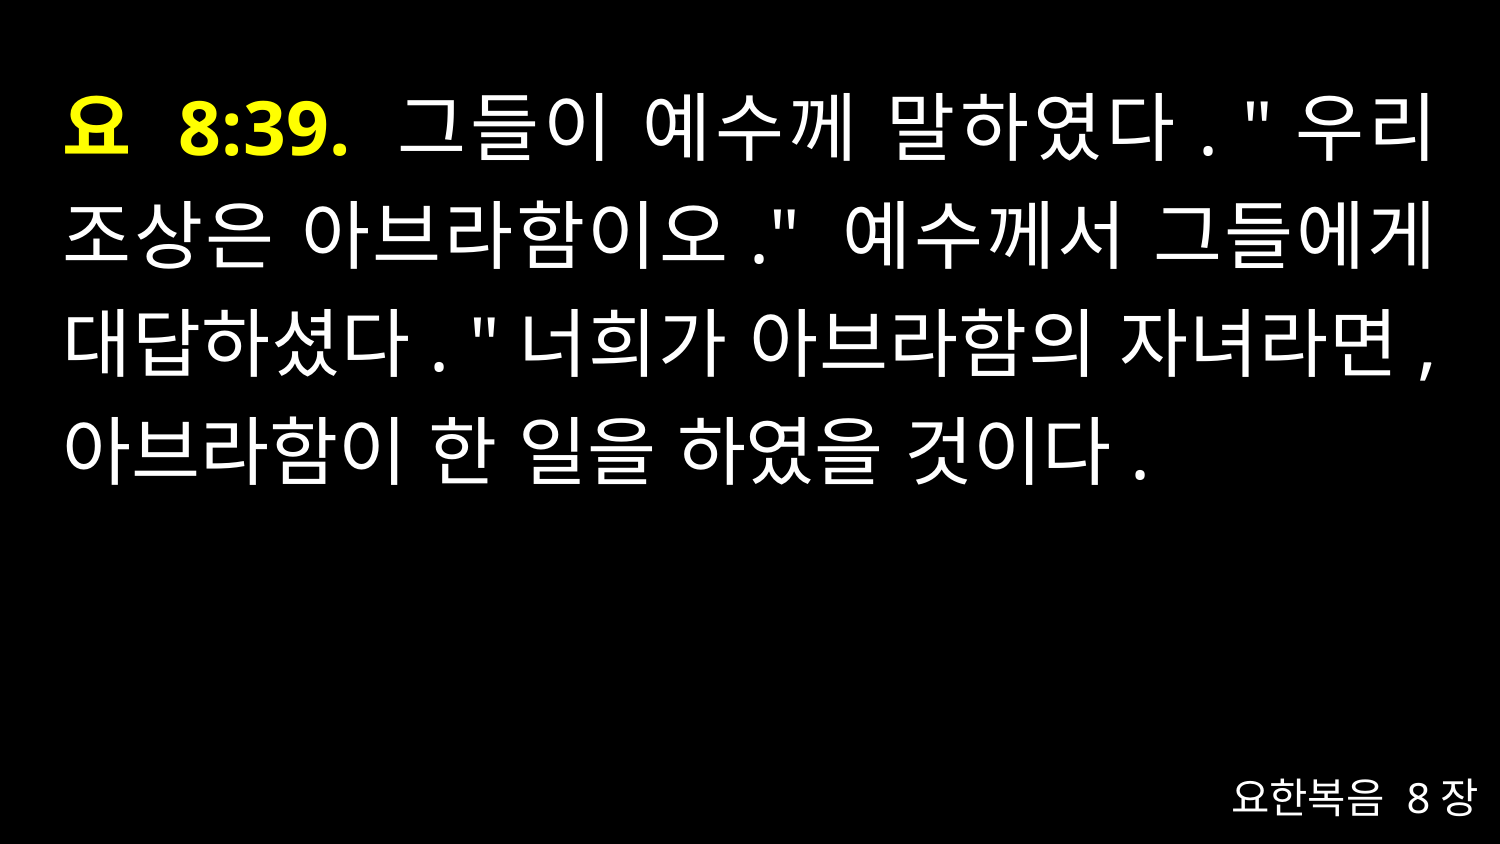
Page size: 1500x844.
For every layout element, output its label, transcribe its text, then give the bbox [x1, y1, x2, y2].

title 요 8:39. 그들이 예수께 말하였다. "우리 조상은 아브라함이오." 예수께서 그들에게 대답하셨다. "너희가 아브라함의 자녀라면, 아브라함이 한 일을 하였을 것이다. [0, 0, 1500, 844]
subtitle 요한복음 8장 [916, 770, 1500, 844]
